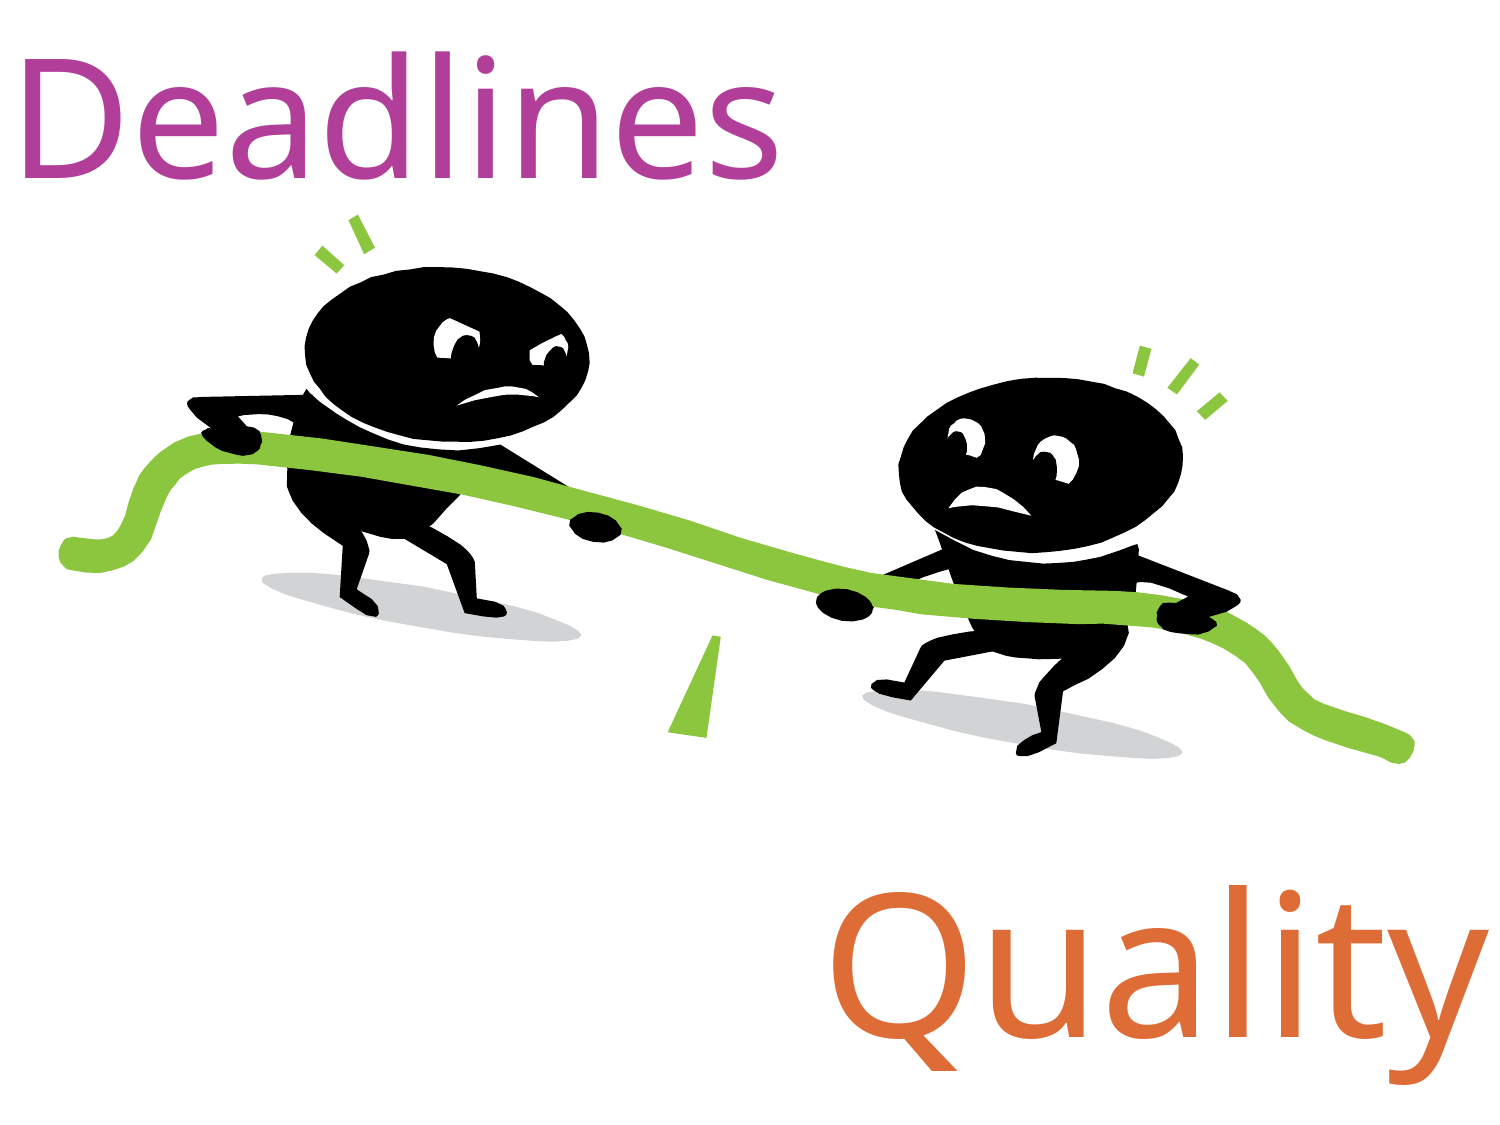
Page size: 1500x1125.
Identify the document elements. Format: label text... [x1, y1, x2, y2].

picture [75, 281, 1446, 746]
text_box Quality [806, 829, 1500, 1085]
text_box Deadlines [0, 4, 800, 220]
